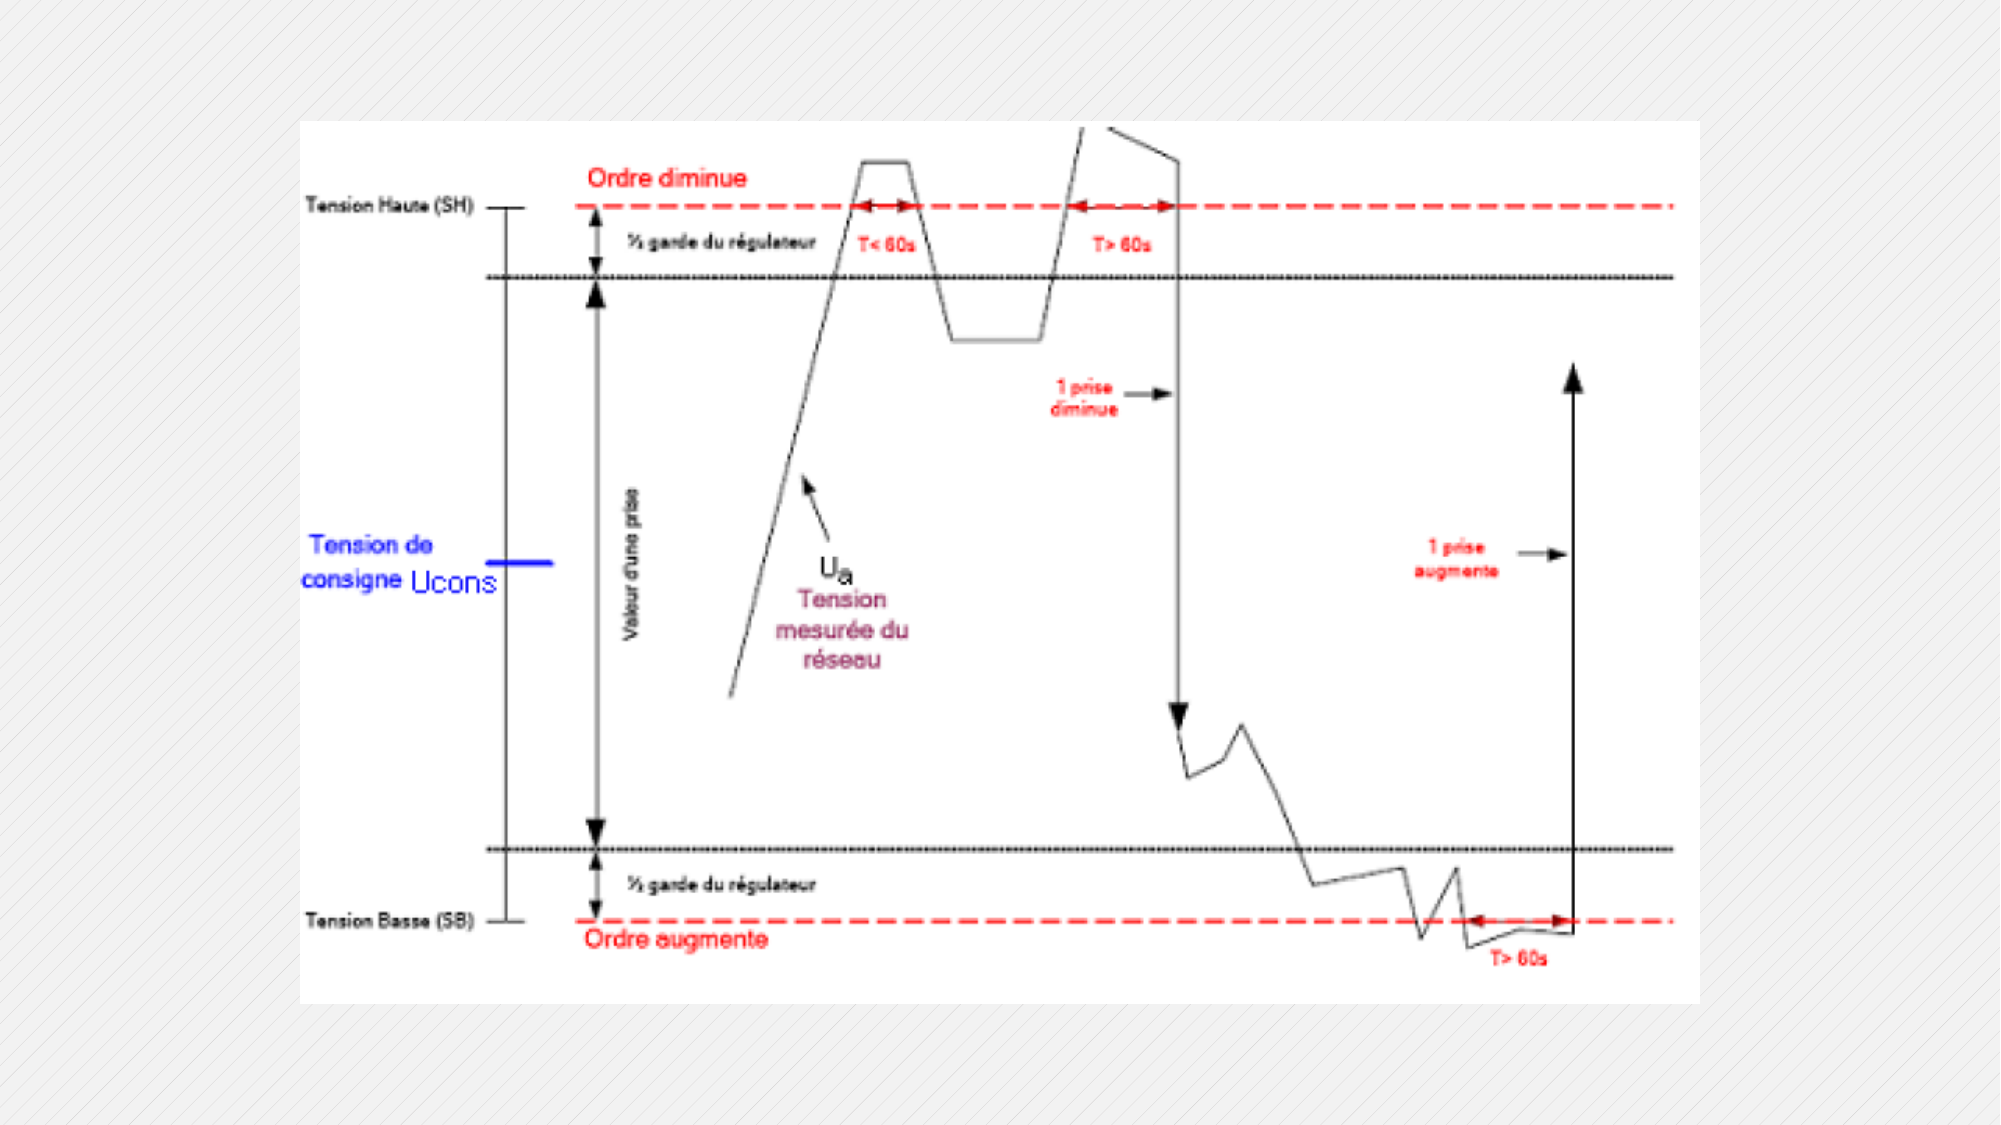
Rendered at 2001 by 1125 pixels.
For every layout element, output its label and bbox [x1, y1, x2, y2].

picture [299, 121, 1700, 1004]
